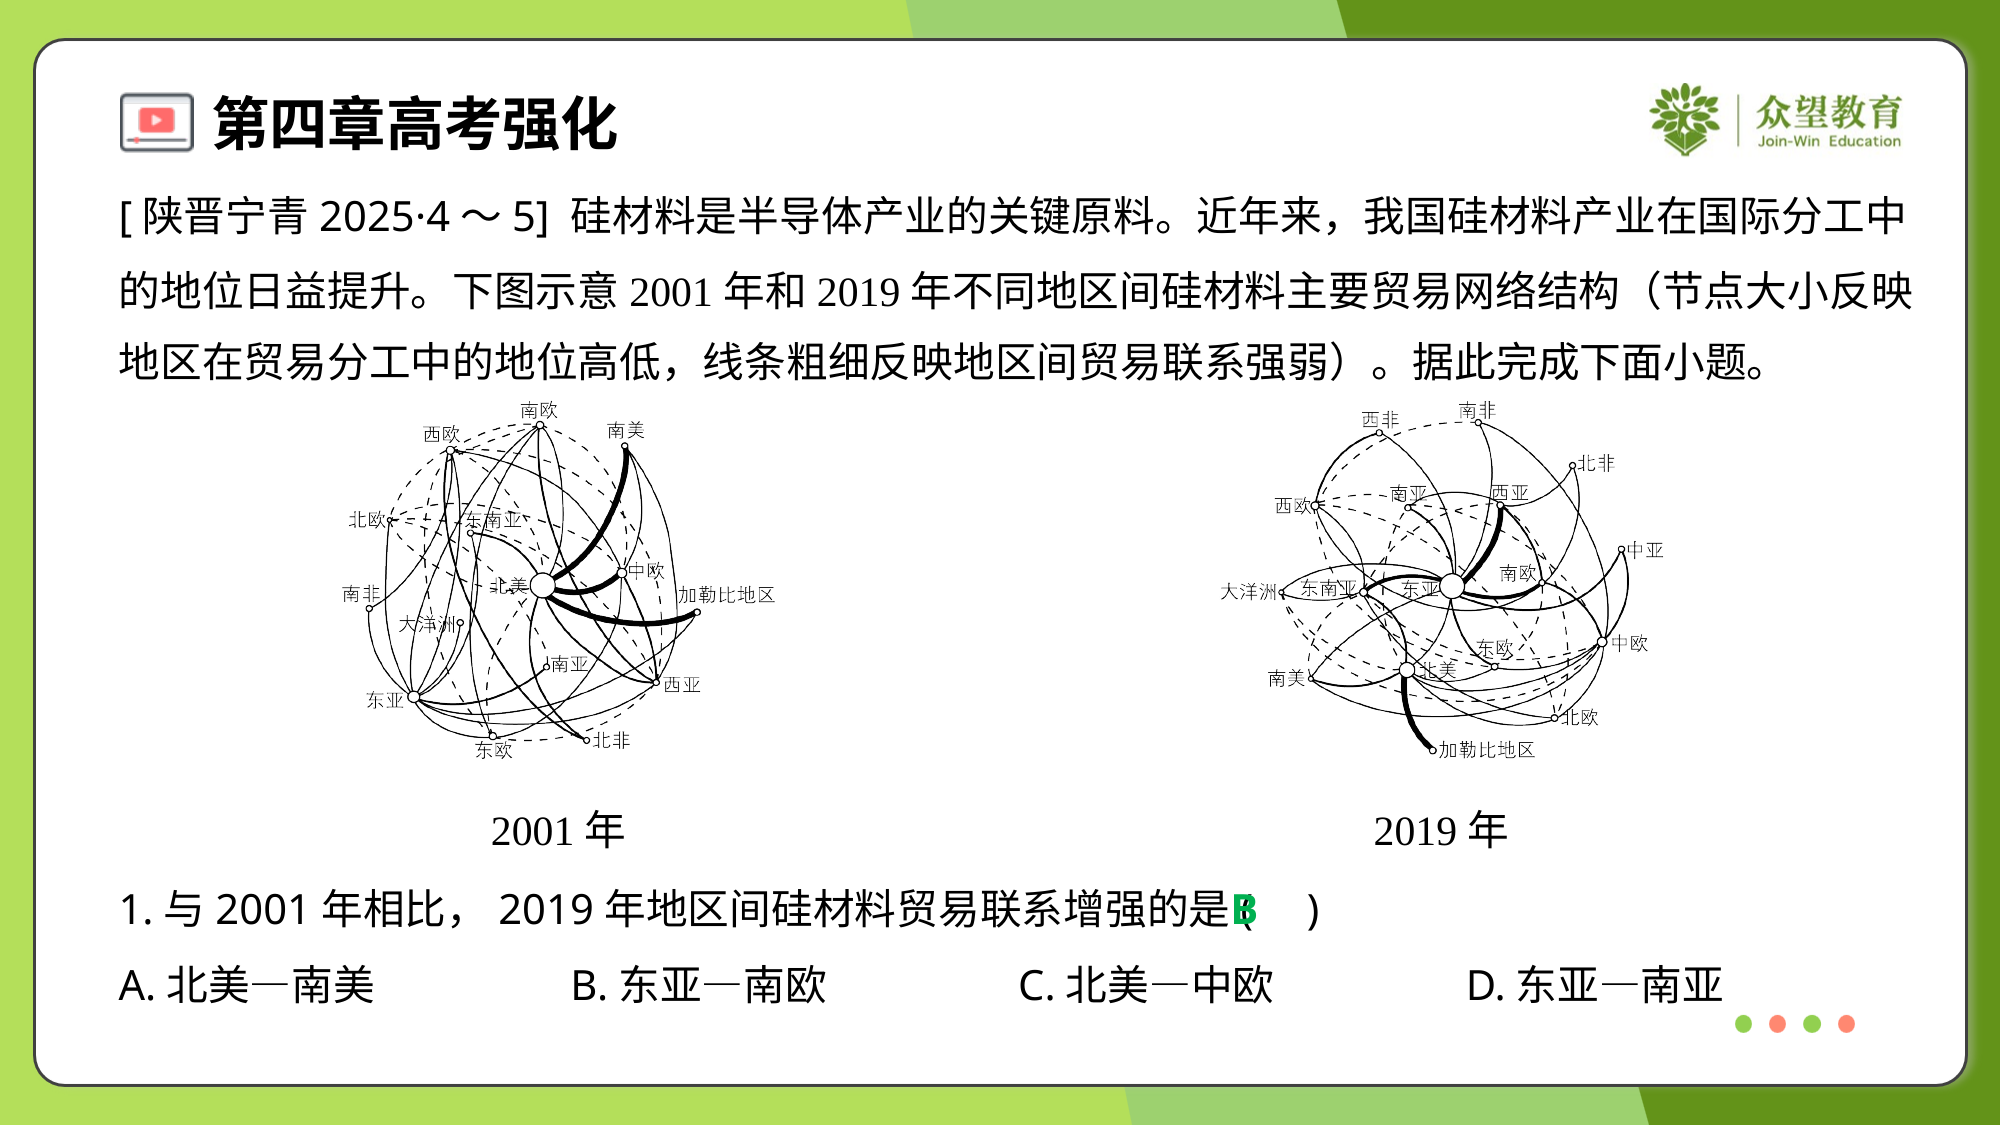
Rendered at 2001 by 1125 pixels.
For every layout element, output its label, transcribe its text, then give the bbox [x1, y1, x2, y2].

text_box [陕晋宁青2025·4～5] 硅材料是半导体产业的关键原料。近年来，我国硅材料产业在国际分工中 的地位日益提升。下图示意2001年和2019年不同地区间硅材料主要贸易网络结构（节点大小反映 地区在贸易分工中的地位高低，线条粗细反映地区间贸易联系强弱）。据此完成下面小题。 [118, 164, 1883, 379]
text_box 1.与2001年相比，2019年地区间硅材料贸易联系增强的是( ) [118, 858, 1215, 925]
picture [0, 0, 2000, 1125]
text_box 2001年 [491, 782, 626, 858]
text_box A.北美—南美 B.东亚—南欧 C.北美—中欧 D.东亚—南亚 [118, 933, 1883, 1000]
text_box 1.与2001年相比，2019年地区间硅材料贸易联系增强的是( ) [1274, 858, 1883, 925]
text_box B [1215, 858, 1274, 925]
text_box 2019年 [1374, 782, 1509, 858]
